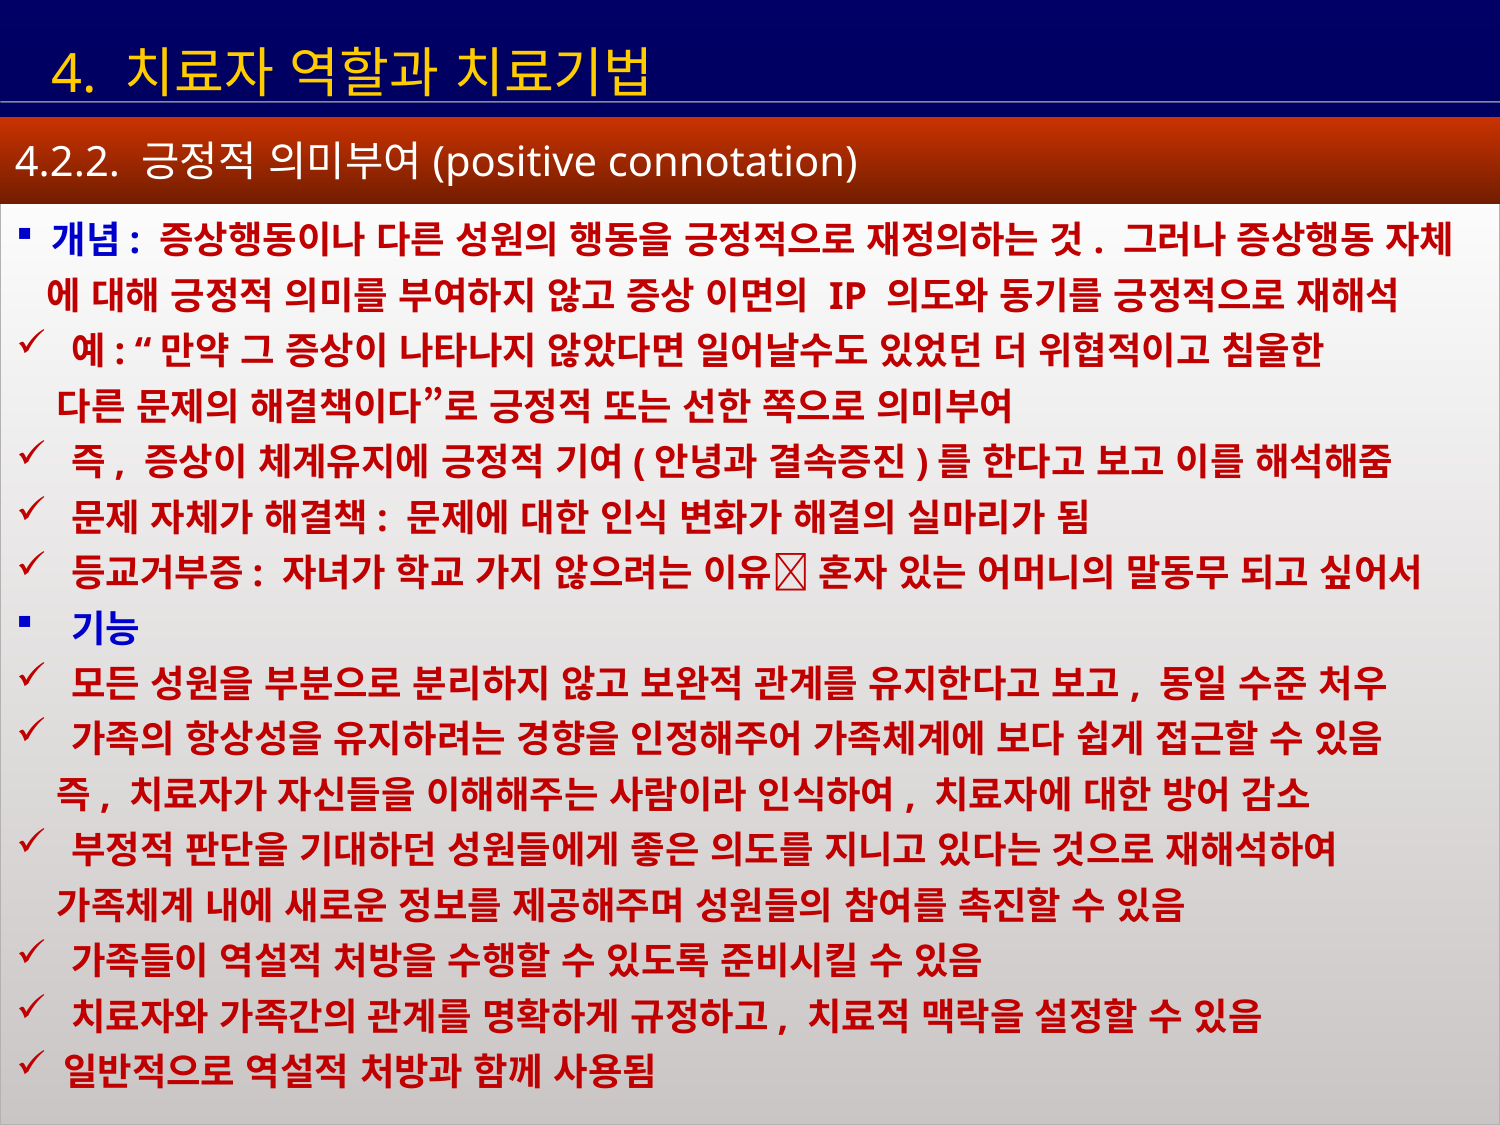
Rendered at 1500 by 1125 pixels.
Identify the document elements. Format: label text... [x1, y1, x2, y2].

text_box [0, 116, 1500, 1125]
text_box 4. 치료자 역할과 치료기법 [36, 102, 670, 111]
text_box 4. 치료자 역할과 치료기법 [36, 30, 670, 101]
